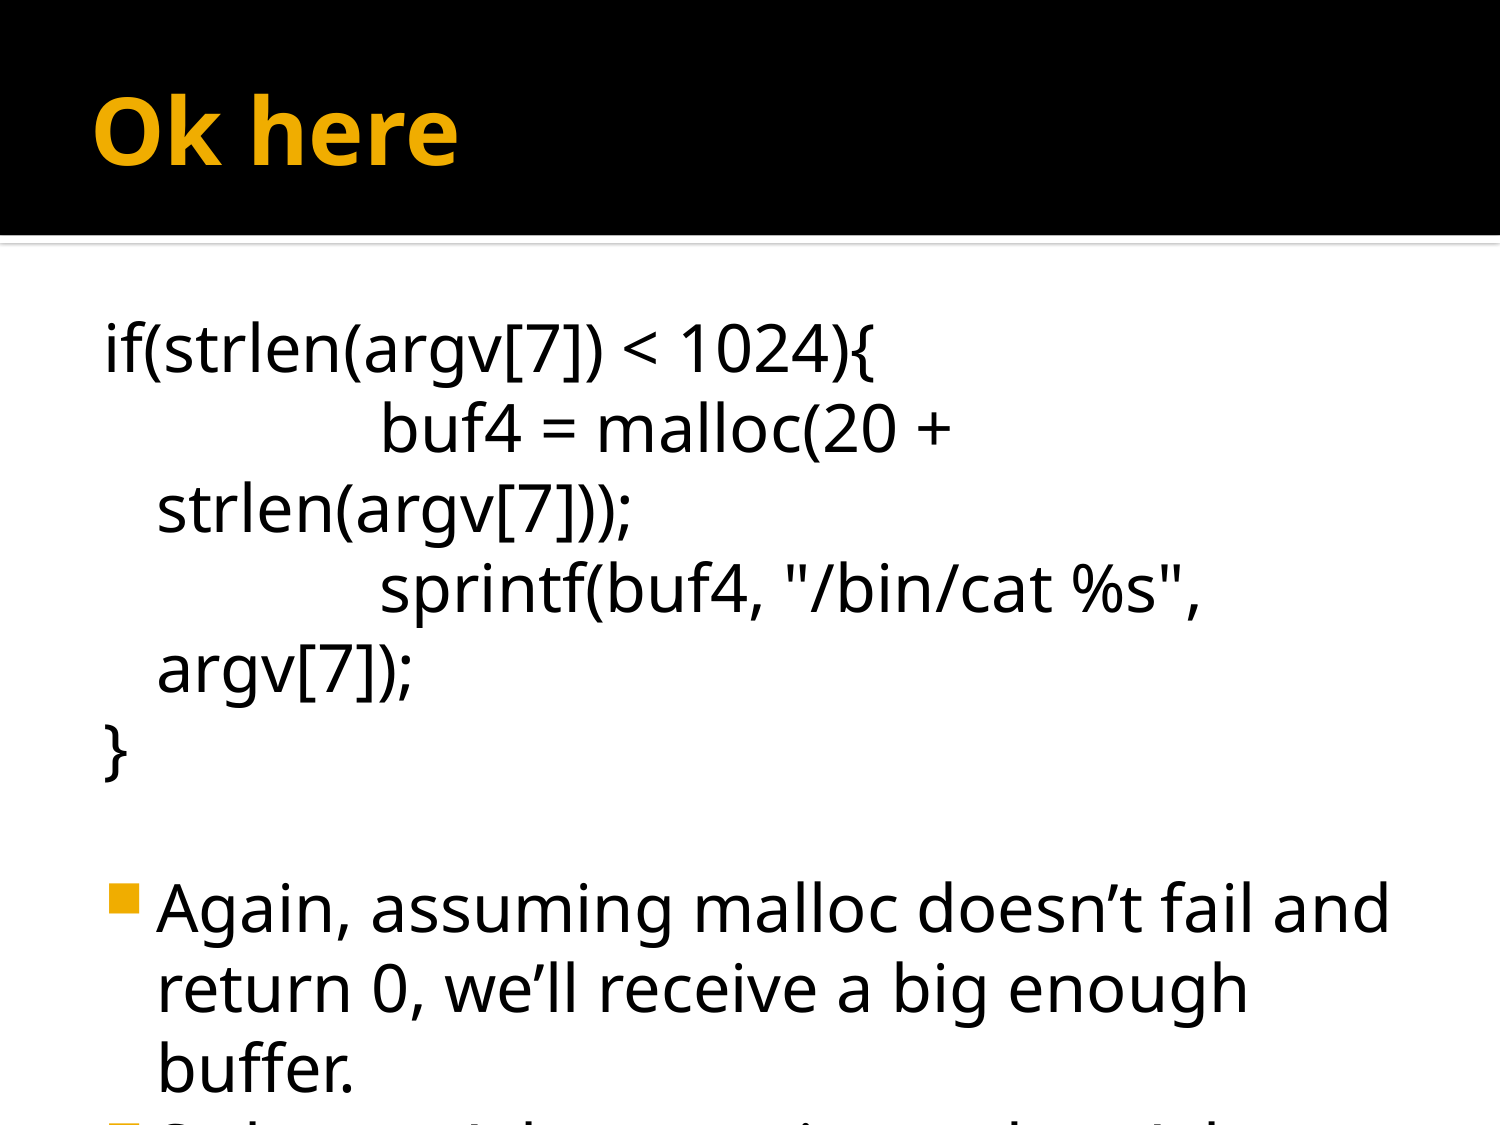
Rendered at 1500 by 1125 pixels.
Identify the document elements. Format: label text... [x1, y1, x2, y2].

list if(strlen(argv[7]) < 1024){ buf4 = malloc(20 + strlen(argv[7])); sprintf(buf4, "/bin/cat %s", argv[7]); } Again, assuming malloc doesn’t fail and return 0, we’ll receive a big enough buffer. Strlen can’t be negative and can’t be larger than 1024 [75, 291, 1425, 1050]
title Ok here [75, 25, 1425, 231]
